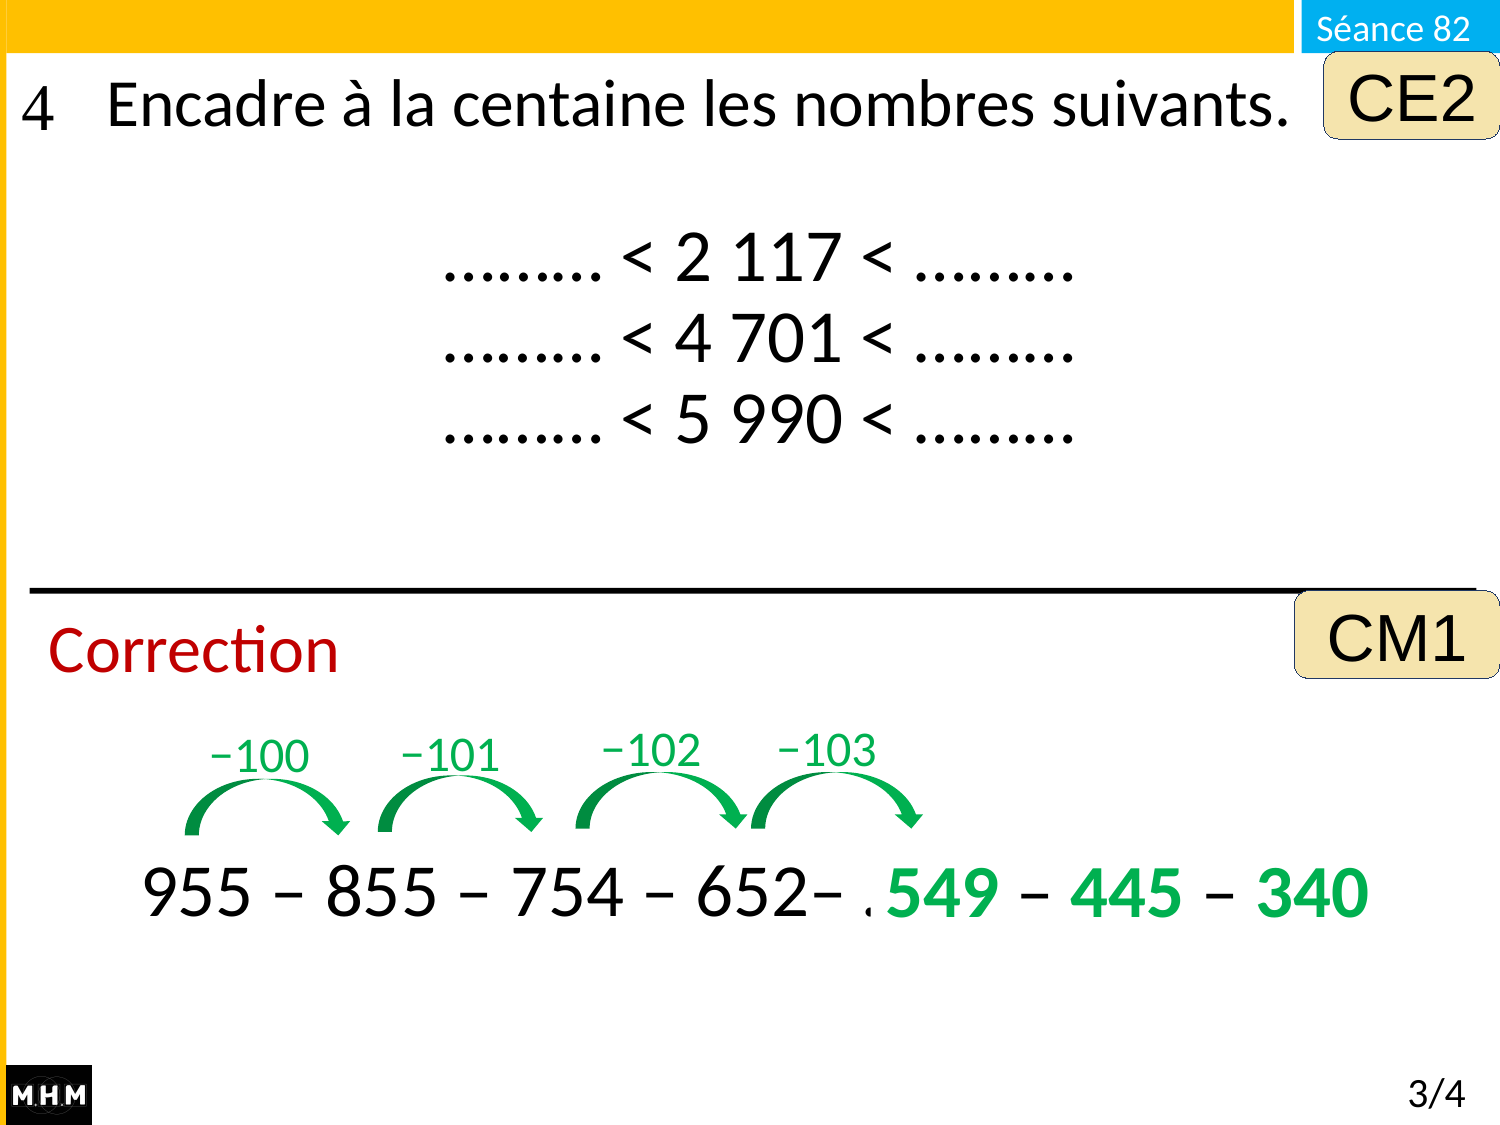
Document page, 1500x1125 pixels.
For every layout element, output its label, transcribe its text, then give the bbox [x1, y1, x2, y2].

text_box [377, 713, 546, 833]
text_box …...… < 2 117 < …...… …...… < 4 701 < …...… …...… < 5 990 < …...… [394, 162, 1133, 514]
list 3/4 [1373, 1064, 1500, 1125]
text_box CM1 [1294, 590, 1500, 679]
text_box 955 – 855 – 754 – 652– … – [125, 833, 870, 939]
picture [6, 1065, 92, 1125]
text_box Encadre à la centaine les nombres suivants. [91, 60, 1385, 150]
title Correction [34, 605, 403, 695]
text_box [750, 708, 926, 829]
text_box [184, 715, 353, 836]
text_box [575, 708, 748, 829]
text_box 549 – 445 – 340 [870, 835, 1500, 940]
text_box CE2 [1325, 51, 1500, 140]
